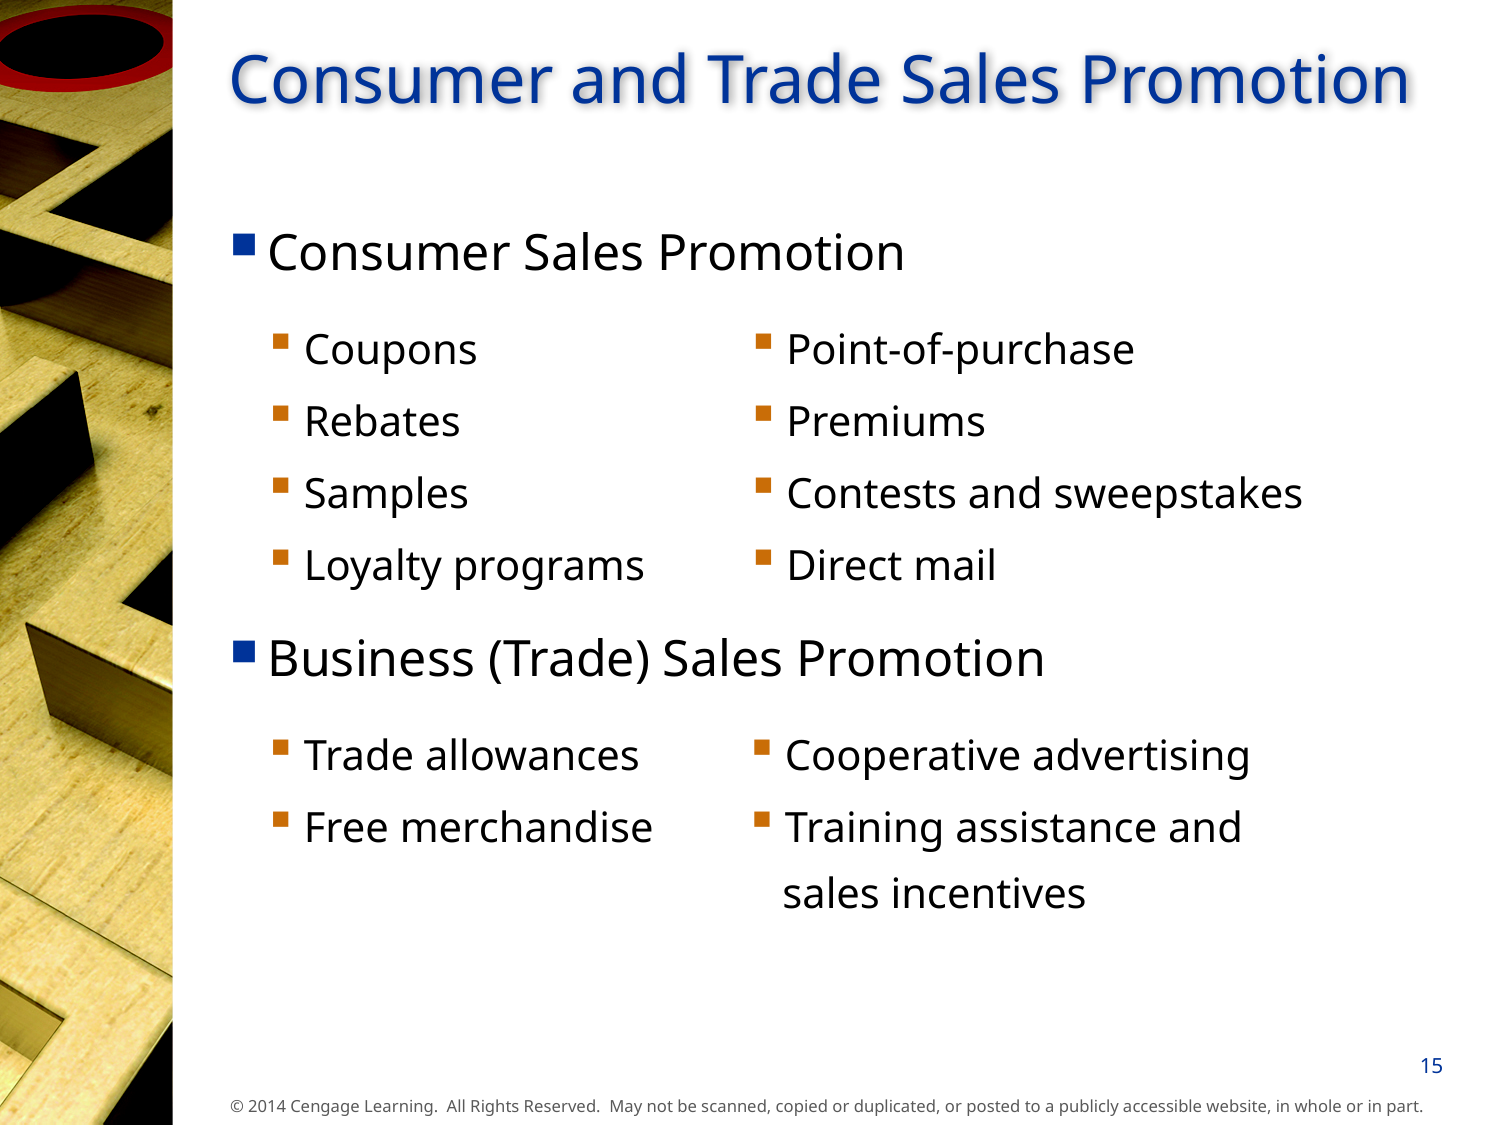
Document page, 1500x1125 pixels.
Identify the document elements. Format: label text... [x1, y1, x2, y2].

title Consumer and Trade Sales Promotion [213, 29, 1454, 213]
table_cell Free merchandise [254, 791, 735, 928]
table_header Coupons [254, 313, 737, 385]
picture [0, 0, 173, 1125]
table_cell Samples [254, 457, 737, 529]
table_cell Loyalty programs [254, 529, 737, 601]
list Consumer Sales Promotion Business (Trade) Sales Promotion [215, 212, 1478, 981]
table_cell Contests and sweepstakes [737, 457, 1500, 529]
table_cell Premiums [737, 385, 1500, 457]
table_header Point-of-purchase [737, 313, 1500, 385]
slide_number 15 [1386, 1037, 1478, 1097]
table_cell Rebates [254, 385, 737, 457]
table_cell Direct mail [737, 529, 1500, 601]
table_cell Training assistance and sales incentives [735, 791, 1500, 928]
table_header Trade allowances [254, 719, 735, 791]
table_header Cooperative advertising [735, 719, 1500, 791]
